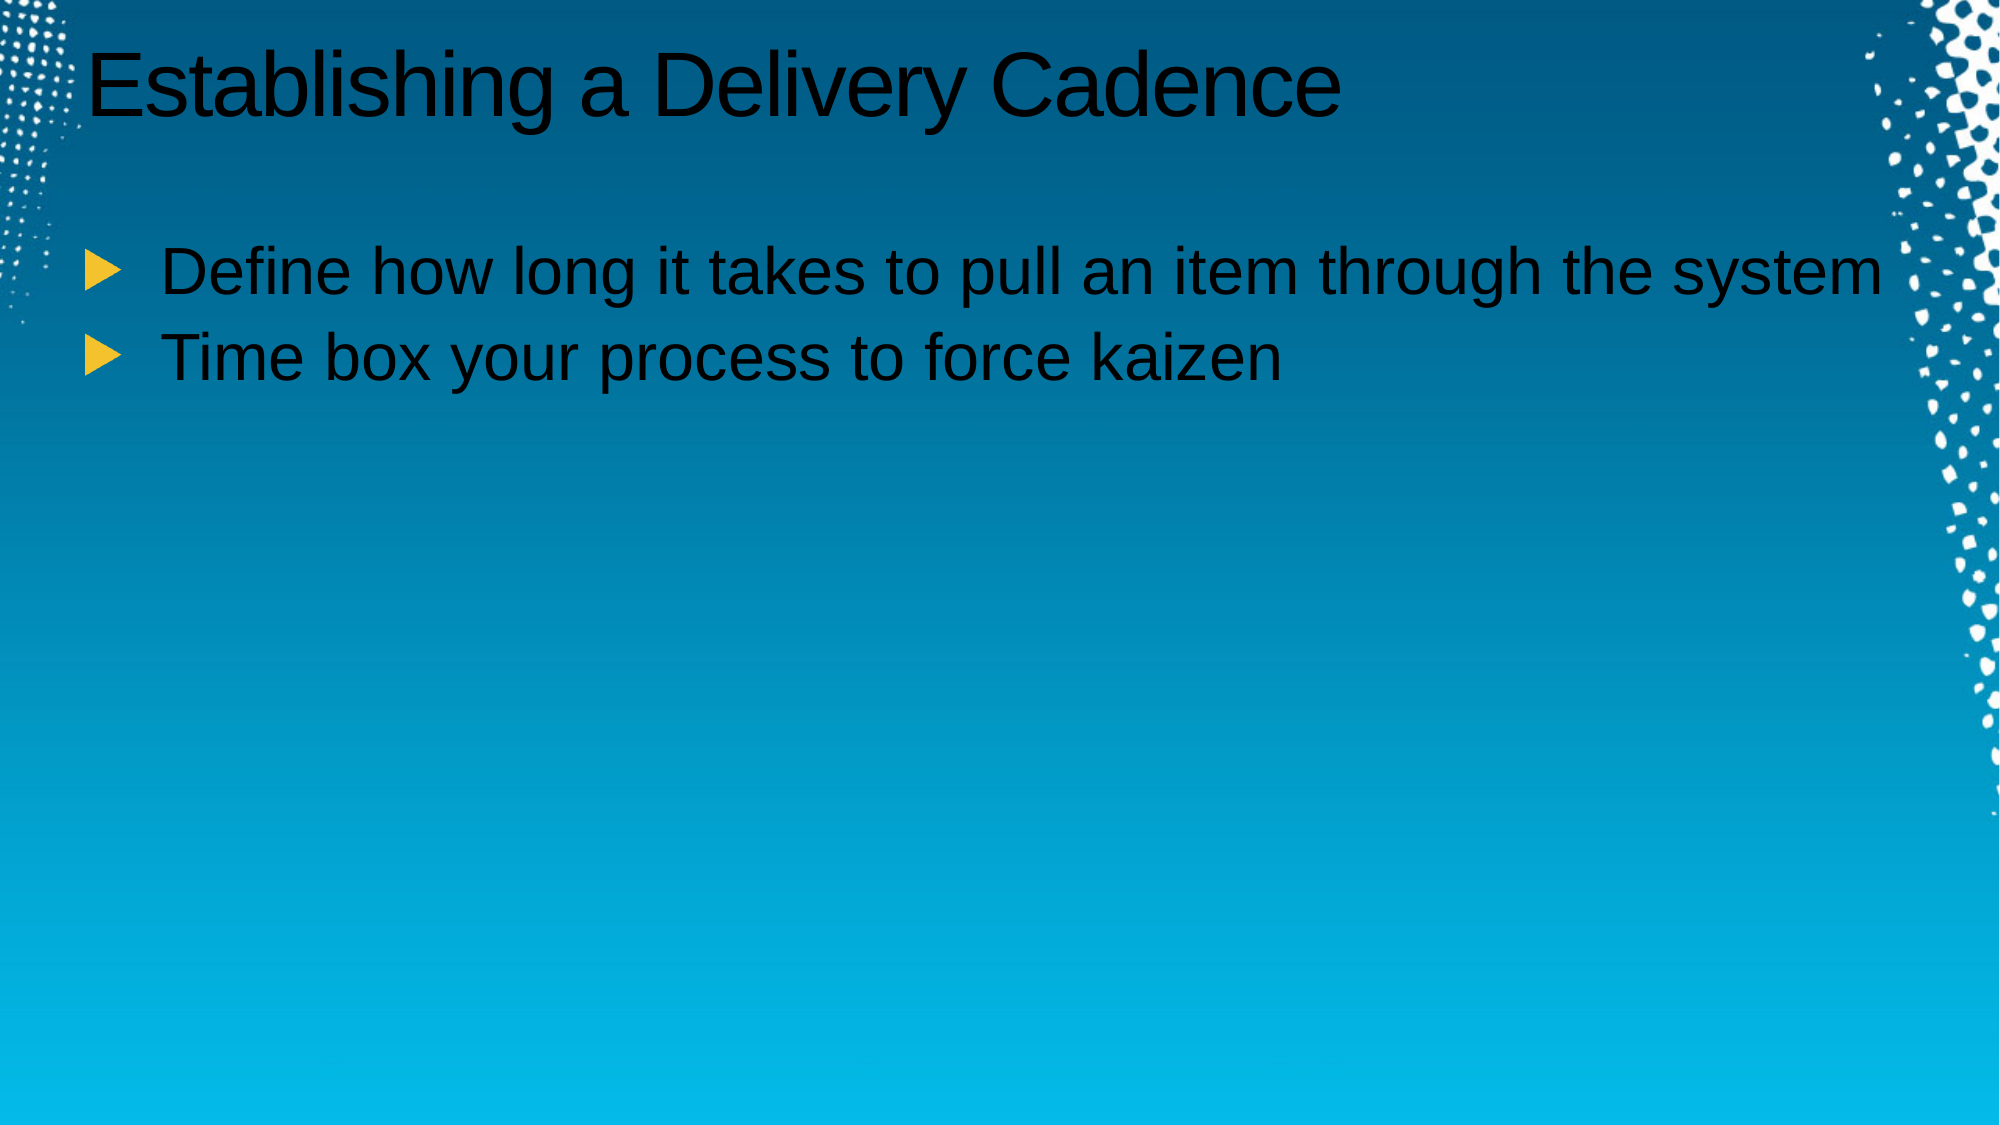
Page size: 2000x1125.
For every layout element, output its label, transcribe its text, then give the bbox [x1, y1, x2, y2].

picture [1963, 335, 1972, 344]
picture [86, 250, 119, 289]
picture [1935, 379, 1948, 391]
picture [1978, 517, 1987, 527]
picture [33, 0, 42, 10]
picture [29, 27, 38, 38]
picture [6, 97, 12, 105]
picture [1952, 502, 1967, 516]
picture [33, 116, 40, 124]
picture [1922, 200, 1934, 207]
picture [0, 24, 9, 33]
picture [1928, 399, 1939, 415]
picture [1932, 235, 1943, 241]
picture [1988, 691, 2000, 709]
picture [1942, 465, 1958, 483]
picture [1974, 683, 1985, 694]
picture [1914, 308, 1929, 326]
picture [54, 76, 60, 83]
picture [1969, 625, 1985, 642]
picture [1955, 557, 1965, 573]
picture [45, 16, 55, 24]
title Establishing a Delivery Cadence [85, 37, 1914, 138]
picture [1953, 301, 1962, 312]
picture [1973, 368, 1982, 380]
picture [1935, 0, 2000, 306]
picture [1925, 87, 1941, 99]
picture [1898, 188, 1912, 198]
picture [1925, 141, 1935, 155]
picture [34, 101, 43, 111]
picture [43, 42, 49, 53]
picture [13, 41, 25, 49]
picture [1889, 152, 1901, 166]
picture [1972, 312, 1985, 322]
picture [24, 72, 32, 79]
picture [1938, 122, 1950, 133]
picture [1942, 269, 1953, 276]
picture [3, 10, 11, 18]
picture [47, 0, 57, 10]
picture [1950, 359, 1960, 366]
picture [1982, 714, 1993, 729]
picture [0, 40, 9, 45]
picture [30, 14, 40, 23]
picture [86, 335, 119, 374]
picture [1980, 460, 1987, 469]
picture [28, 42, 36, 53]
picture [18, 0, 29, 6]
picture [1963, 278, 1976, 291]
picture [9, 84, 15, 91]
picture [1919, 367, 1930, 378]
picture [56, 47, 64, 55]
picture [1958, 445, 1968, 460]
picture [1972, 570, 1986, 583]
picture [1921, 0, 1934, 8]
picture [1991, 747, 2000, 765]
picture [17, 129, 23, 136]
picture [1993, 321, 2000, 339]
picture [1945, 213, 1955, 220]
picture [1892, 212, 1902, 216]
picture [42, 31, 53, 39]
picture [1963, 589, 1976, 607]
picture [1981, 604, 2000, 620]
picture [31, 131, 37, 138]
picture [1915, 109, 1924, 119]
picture [1994, 382, 2000, 391]
picture [38, 74, 47, 80]
picture [33, 88, 42, 97]
picture [18, 13, 26, 19]
picture [16, 143, 21, 151]
picture [0, 155, 5, 163]
picture [1914, 164, 1923, 177]
picture [41, 59, 48, 67]
picture [1941, 324, 1952, 332]
picture [11, 55, 21, 64]
picture [1970, 426, 1980, 436]
picture [26, 57, 34, 68]
picture [1960, 392, 1970, 403]
picture [1935, 431, 1946, 449]
picture [1929, 27, 1945, 45]
picture [55, 62, 62, 69]
picture [1935, 177, 1945, 189]
picture [1946, 155, 1961, 167]
picture [1995, 582, 2000, 595]
picture [58, 32, 66, 41]
list Define how long it takes to pull an item through the system Time box your process to force kaizen [85, 237, 1914, 400]
picture [1911, 223, 1918, 230]
picture [1955, 246, 1965, 256]
picture [1957, 187, 1971, 200]
picture [1926, 344, 1939, 358]
picture [1988, 547, 2000, 561]
picture [1984, 349, 1992, 357]
picture [16, 22, 23, 34]
picture [1979, 657, 1995, 676]
picture [1920, 257, 1932, 264]
picture [1948, 413, 1958, 424]
picture [1991, 637, 2000, 652]
picture [1992, 438, 2000, 448]
picture [1968, 481, 1978, 492]
picture [1963, 535, 1977, 550]
picture [1914, 274, 1920, 291]
picture [1930, 291, 1941, 297]
picture [10, 69, 17, 78]
picture [1990, 492, 2000, 505]
picture [1983, 404, 1992, 414]
picture [1946, 525, 1956, 533]
